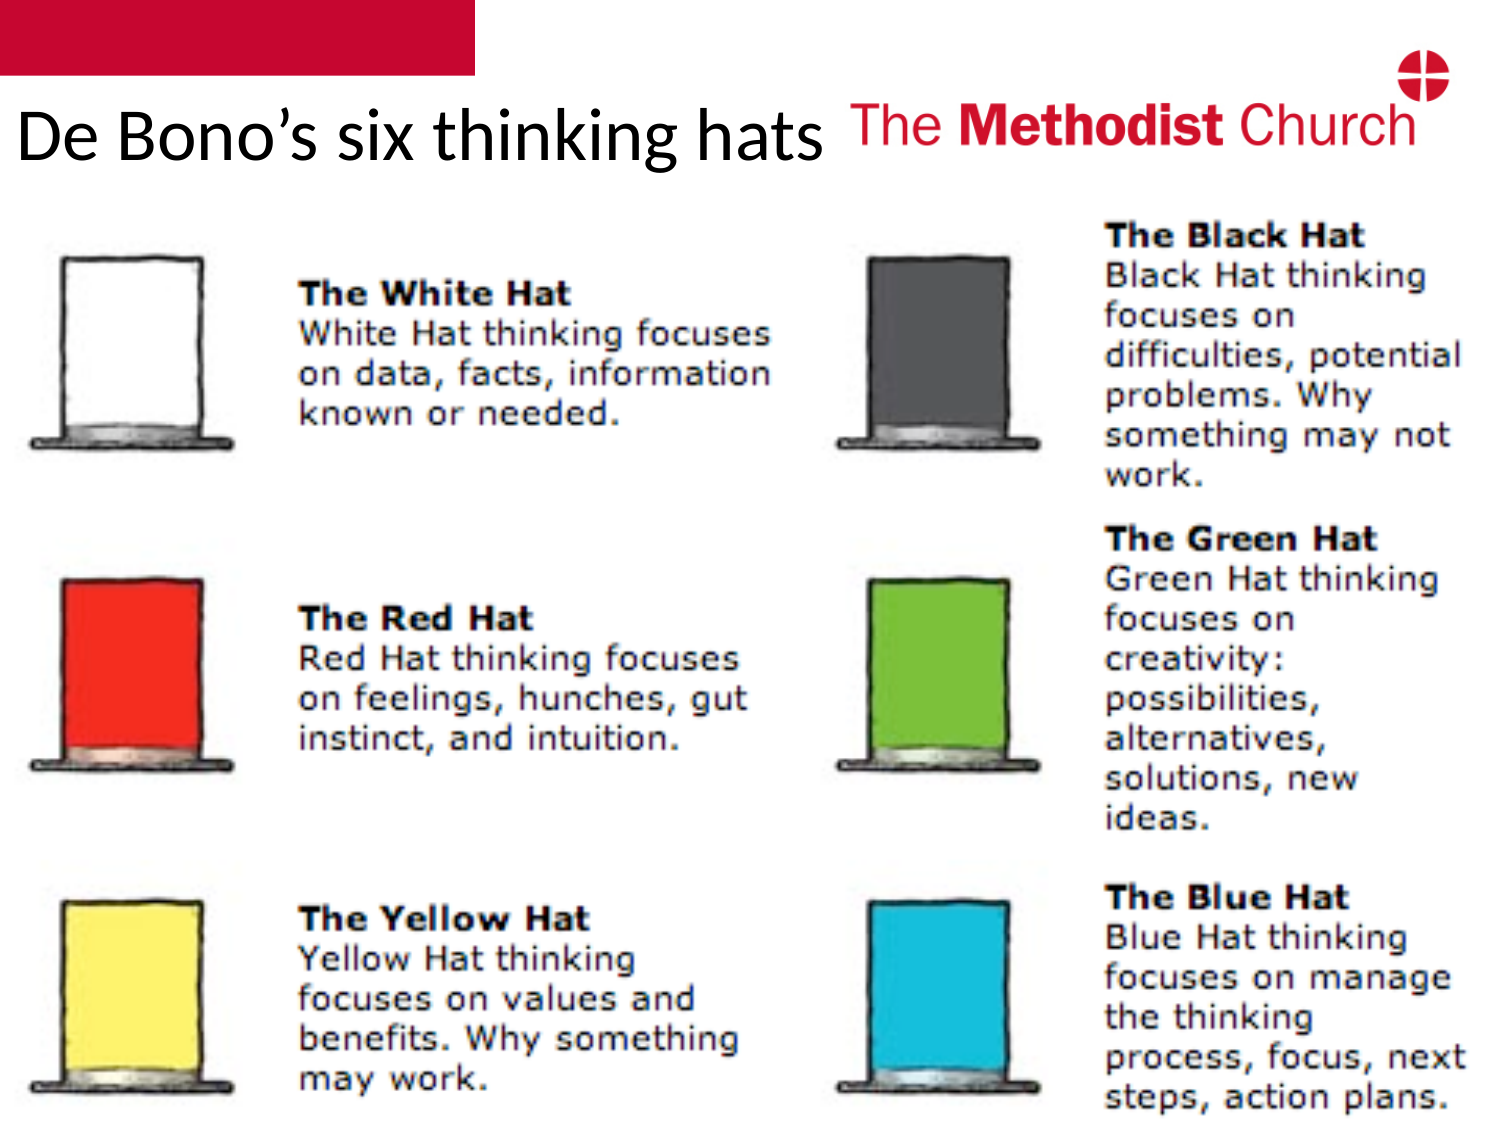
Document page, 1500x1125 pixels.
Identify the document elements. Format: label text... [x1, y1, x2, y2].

title De Bono’s six thinking hats [0, 78, 1096, 180]
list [0, 181, 1500, 1125]
picture [750, 0, 1500, 181]
